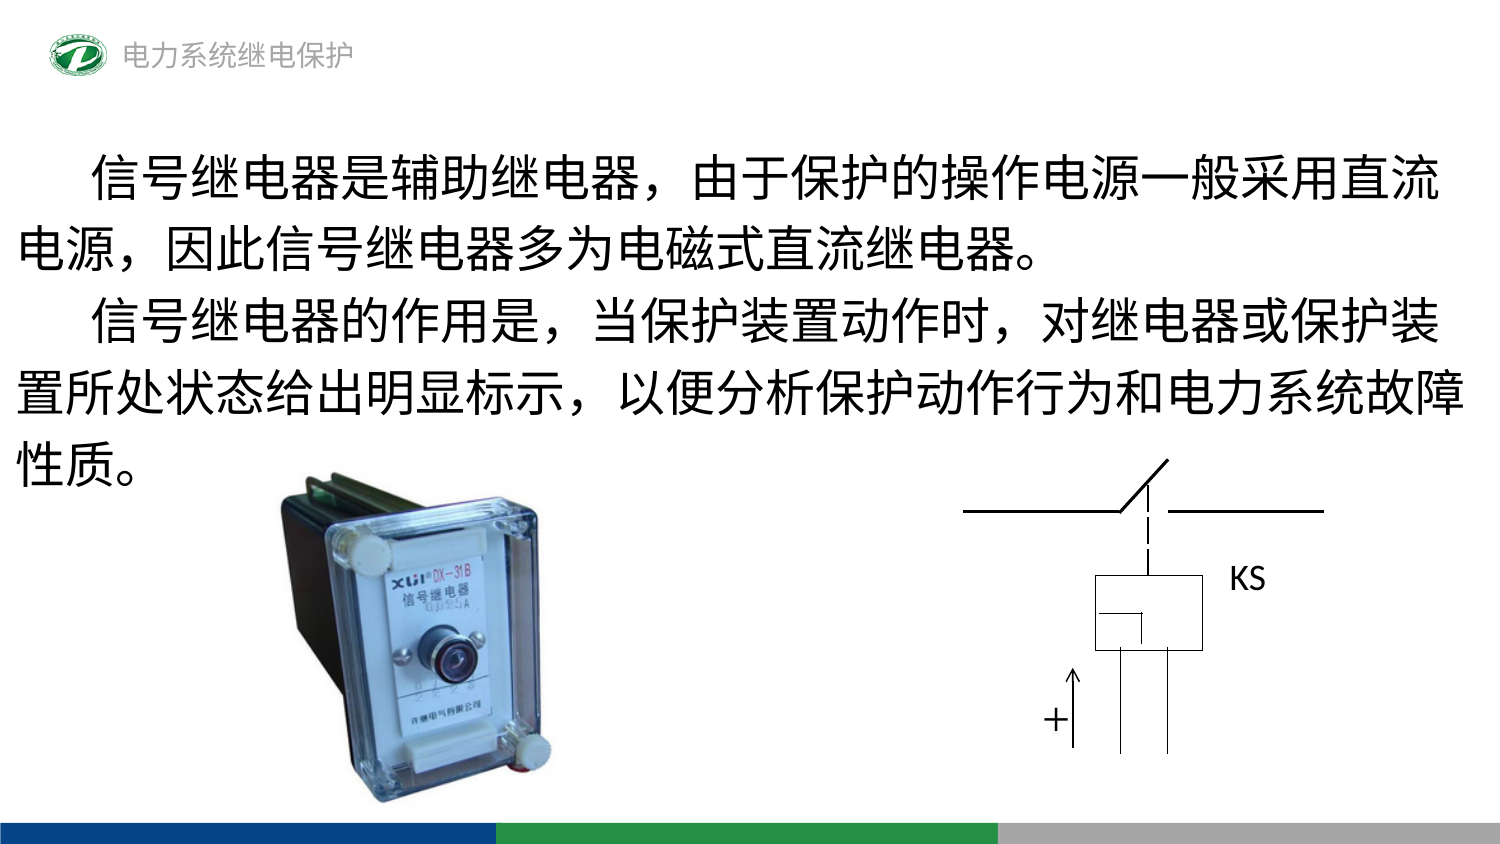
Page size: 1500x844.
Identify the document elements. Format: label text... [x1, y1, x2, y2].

text_box 信号继电器是辅助继电器，由于保护的操作电源一般采用直流电源，因此信号继电器多为电磁式直流继电器。 信号继电器的作用是，当保护装置动作时，对继电器或保护装置所处状态给出明显标示，以便分析保护动作行为和电力系统故障性质。 [0, 126, 1500, 502]
text_box [0, 821, 494, 844]
text_box 电力系统继电保护 [122, 29, 370, 80]
text_box [996, 821, 1500, 844]
picture [41, 19, 118, 91]
picture [237, 456, 597, 809]
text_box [962, 459, 1324, 754]
text_box [494, 821, 996, 844]
